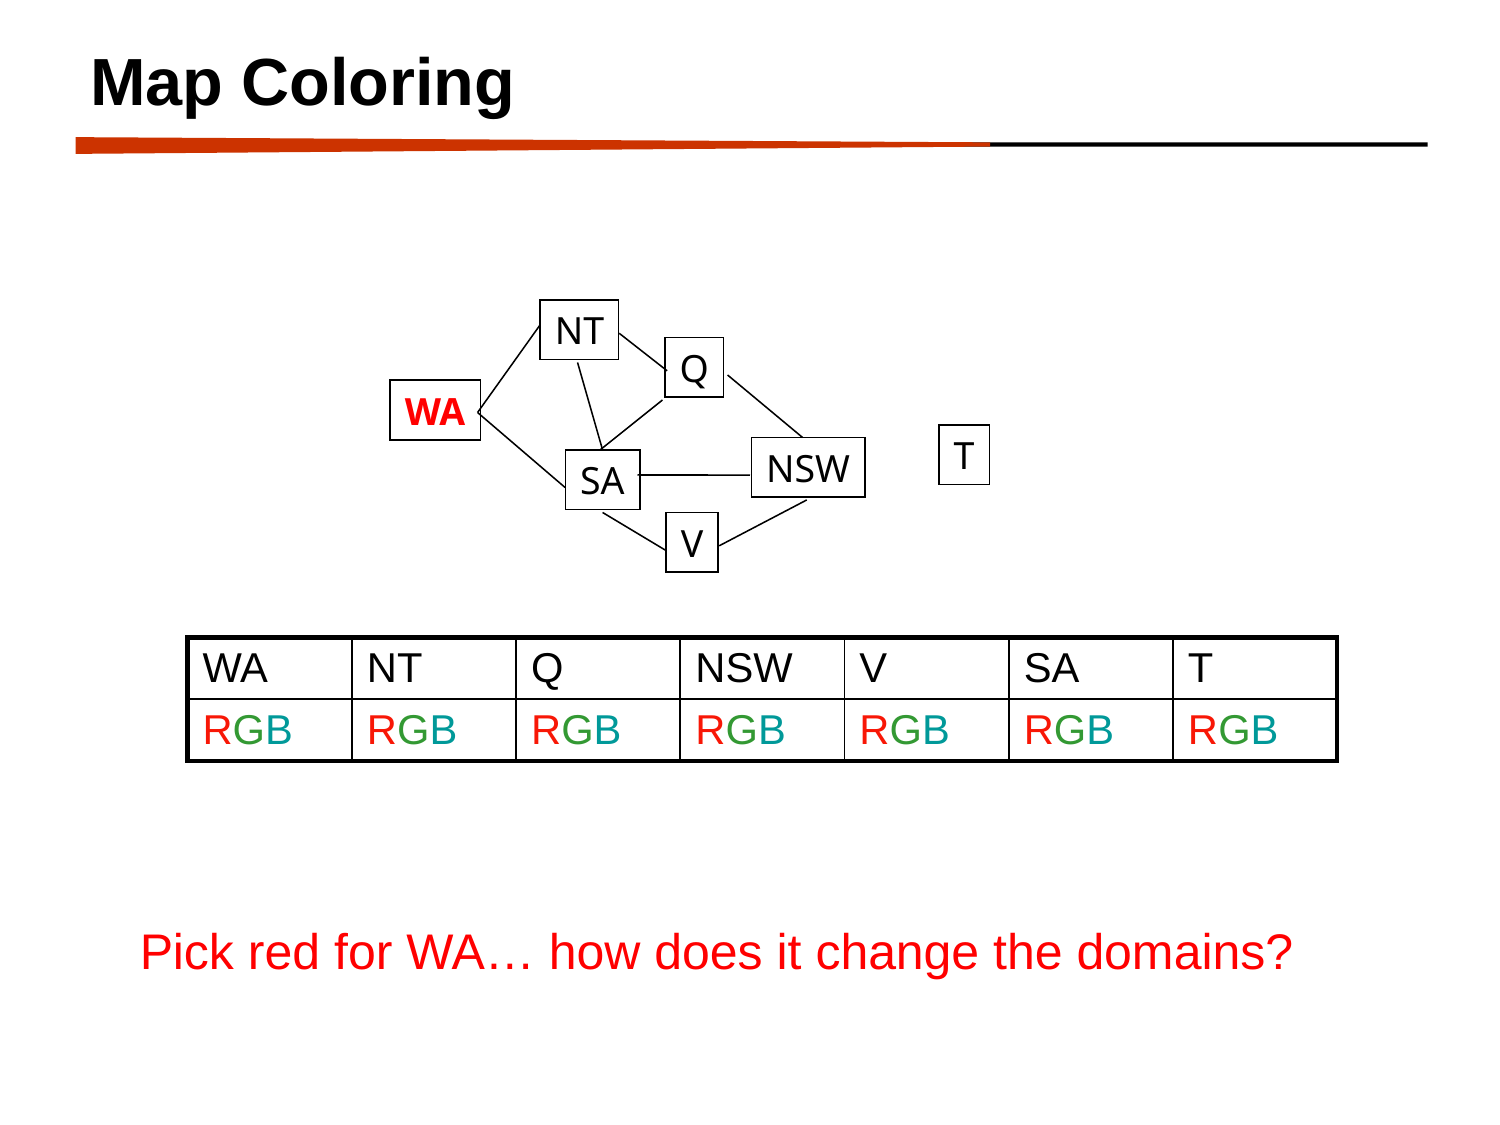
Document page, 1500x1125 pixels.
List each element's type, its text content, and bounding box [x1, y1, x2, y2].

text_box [387, 299, 992, 575]
table_header NT [353, 640, 515, 698]
table_cell RGB [681, 700, 844, 759]
table_cell RGB [1174, 700, 1335, 759]
table_header V [845, 640, 1008, 698]
table_header WA [190, 640, 351, 698]
text_box Pick red for WA… how does it change the domains? [125, 912, 1438, 988]
table_cell RGB [517, 700, 679, 759]
title Map Coloring [74, 24, 1426, 133]
table_header T [1174, 640, 1335, 698]
table_cell RGB [190, 700, 351, 759]
table_header Q [517, 640, 679, 698]
table_cell RGB [1010, 700, 1172, 759]
table_header NSW [681, 640, 844, 698]
table_cell RGB [353, 700, 515, 759]
table_header SA [1010, 640, 1172, 698]
table_cell RGB [845, 700, 1008, 759]
